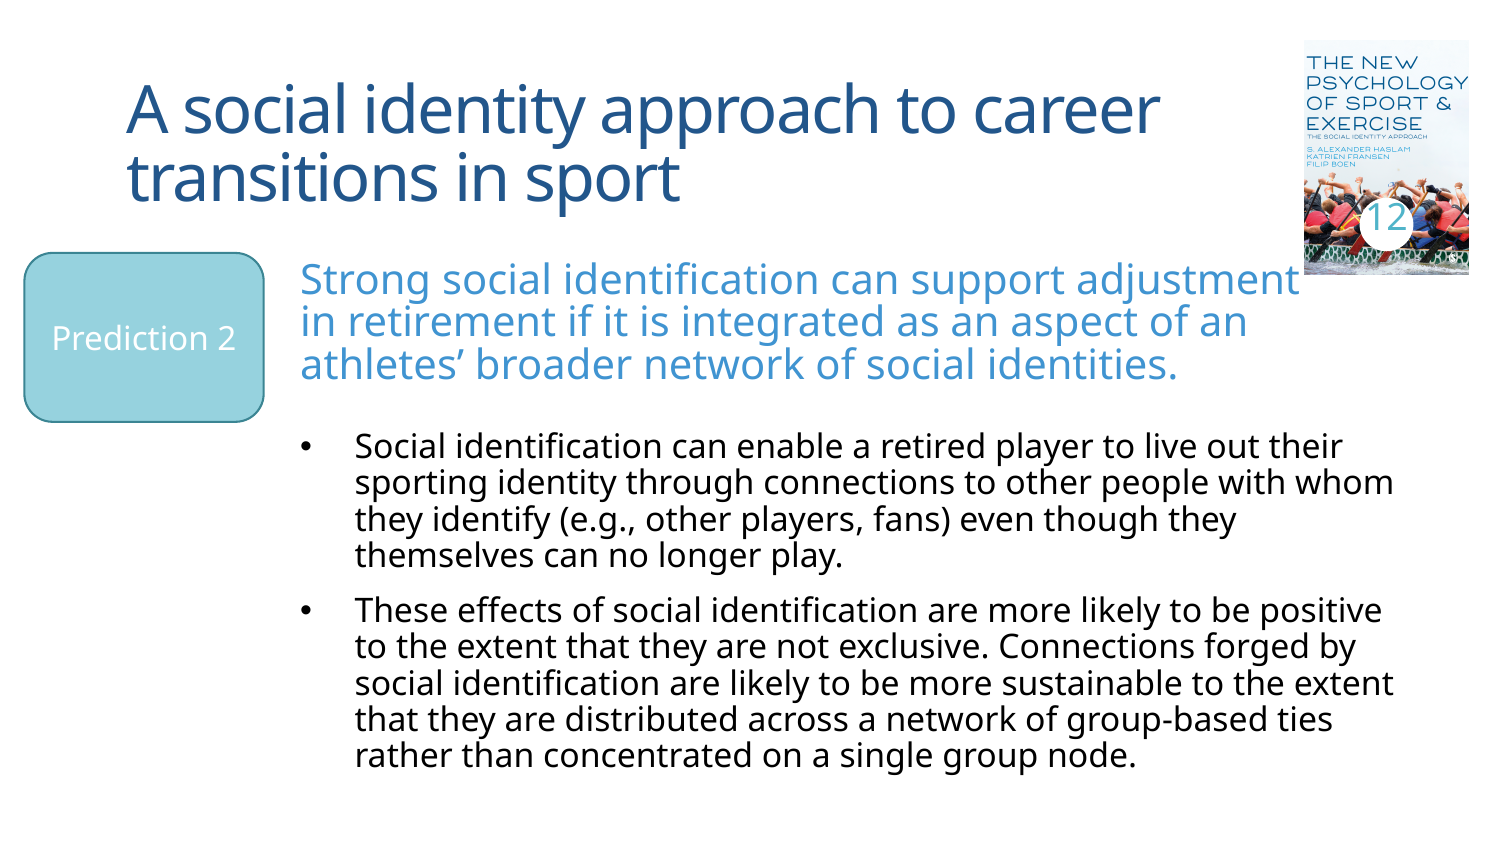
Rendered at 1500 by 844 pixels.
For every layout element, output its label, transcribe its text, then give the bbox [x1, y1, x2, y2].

text_box Strong social identification can support adjustment in retirement if it is integrated as an aspect of an athletes’ broader network of social identities. [284, 252, 1321, 375]
slide_number 12 [1344, 79, 1429, 252]
picture [1304, 40, 1469, 275]
list Social identification can enable a retired player to live out their sporting identity through connections to other people with whom they identify (e.g., other players, fans) even though they themselves can no longer play. These effects of social identification are more likely to be positive to the extent that they are not exclusive. Connections forged by social identification are likely to be more sustainable to the extent that they are distributed across a network of group-based ties rather than concentrated on a single group node. [284, 421, 1429, 807]
title A social identity approach to career transitions in sport [111, 71, 1387, 158]
text_box Prediction 2 [23, 251, 265, 423]
